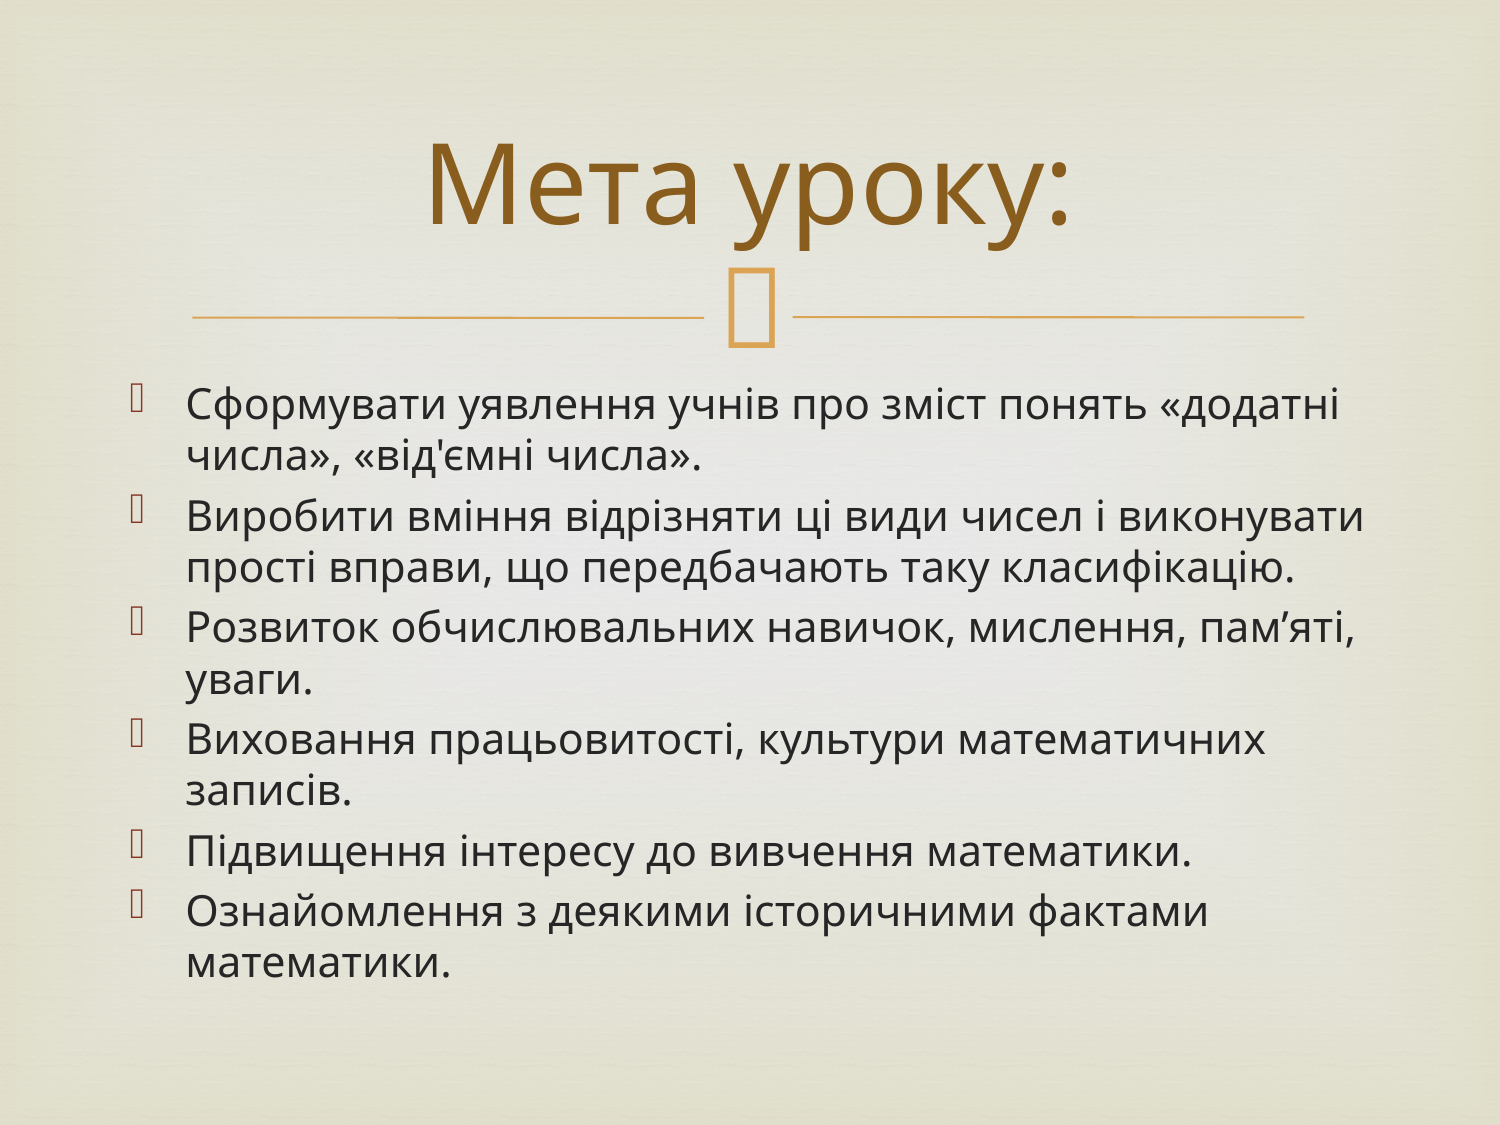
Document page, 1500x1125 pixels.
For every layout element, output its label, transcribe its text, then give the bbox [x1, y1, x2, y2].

list Сформувати уявлення учнів про зміст понять «додатні числа», «від'ємні числа». Виробити вміння відрізняти ці види чисел і ви­конувати прості вправи, що передбачають таку класифікацію. Розвиток обчислювальних навичок, мислення, пам’яті, уваги. Виховання працьовитості, культури математичних записів. Підвищення інтересу до вивчення математики. Ознайомлення з деякими історичними фактами математики. [114, 368, 1386, 1005]
title Мета уроку: [112, 93, 1386, 267]
